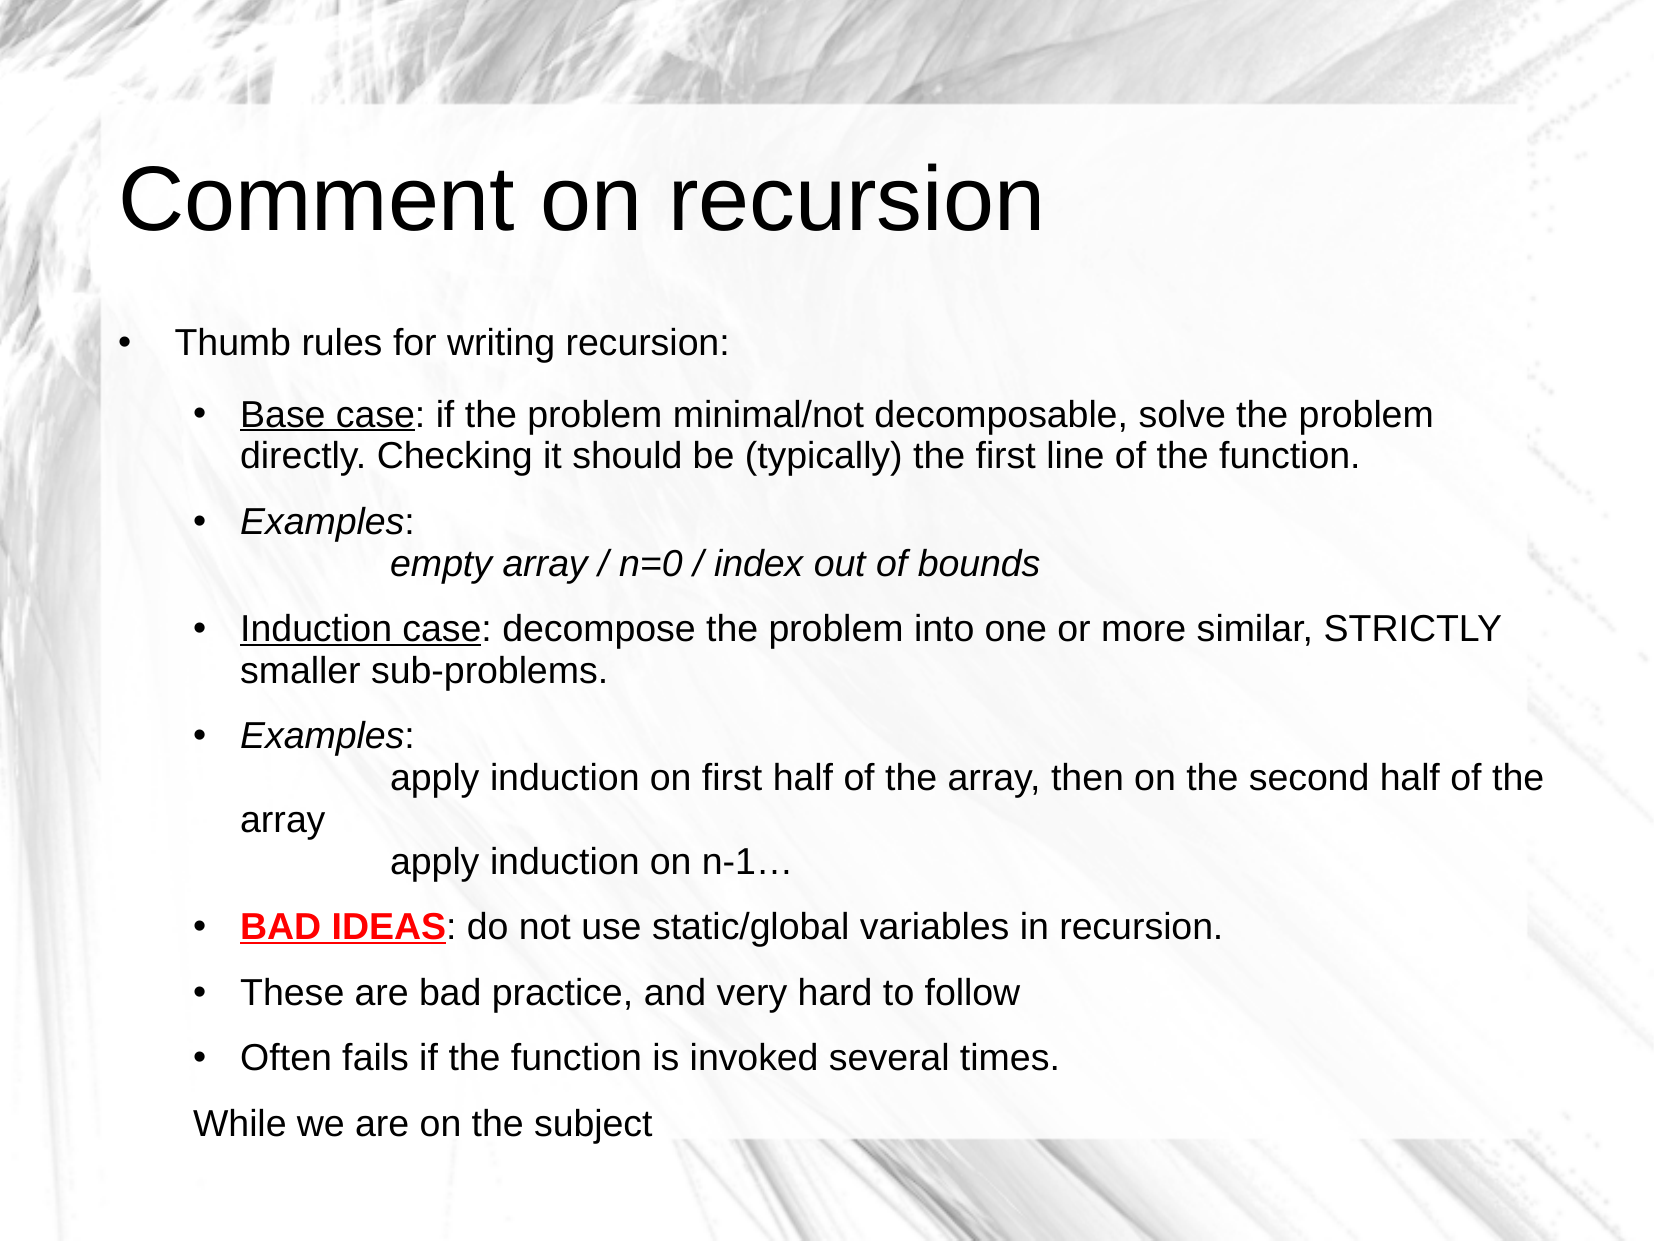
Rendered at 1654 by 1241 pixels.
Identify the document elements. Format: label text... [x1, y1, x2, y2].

picture [0, 0, 1654, 1241]
list Thumb rules for writing recursion: Base case: if the problem minimal/not decomposable, solve the problem directly. Checking it should be (typically) the first line of the function. Examples: empty array / n=0 / index out of bounds Induction case: decompose the problem into one or more similar, STRICTLY smaller sub-problems. Examples: apply induction on first half of the array, then on the second half of the array apply induction on n-1… BAD IDEAS: do not use static/global variables in recursion. These are bad practice, and very hard to follow Often fails if the function is invoked several times. While we are on the subject [118, 319, 1571, 1109]
title Comment on recursion [118, 112, 1506, 281]
